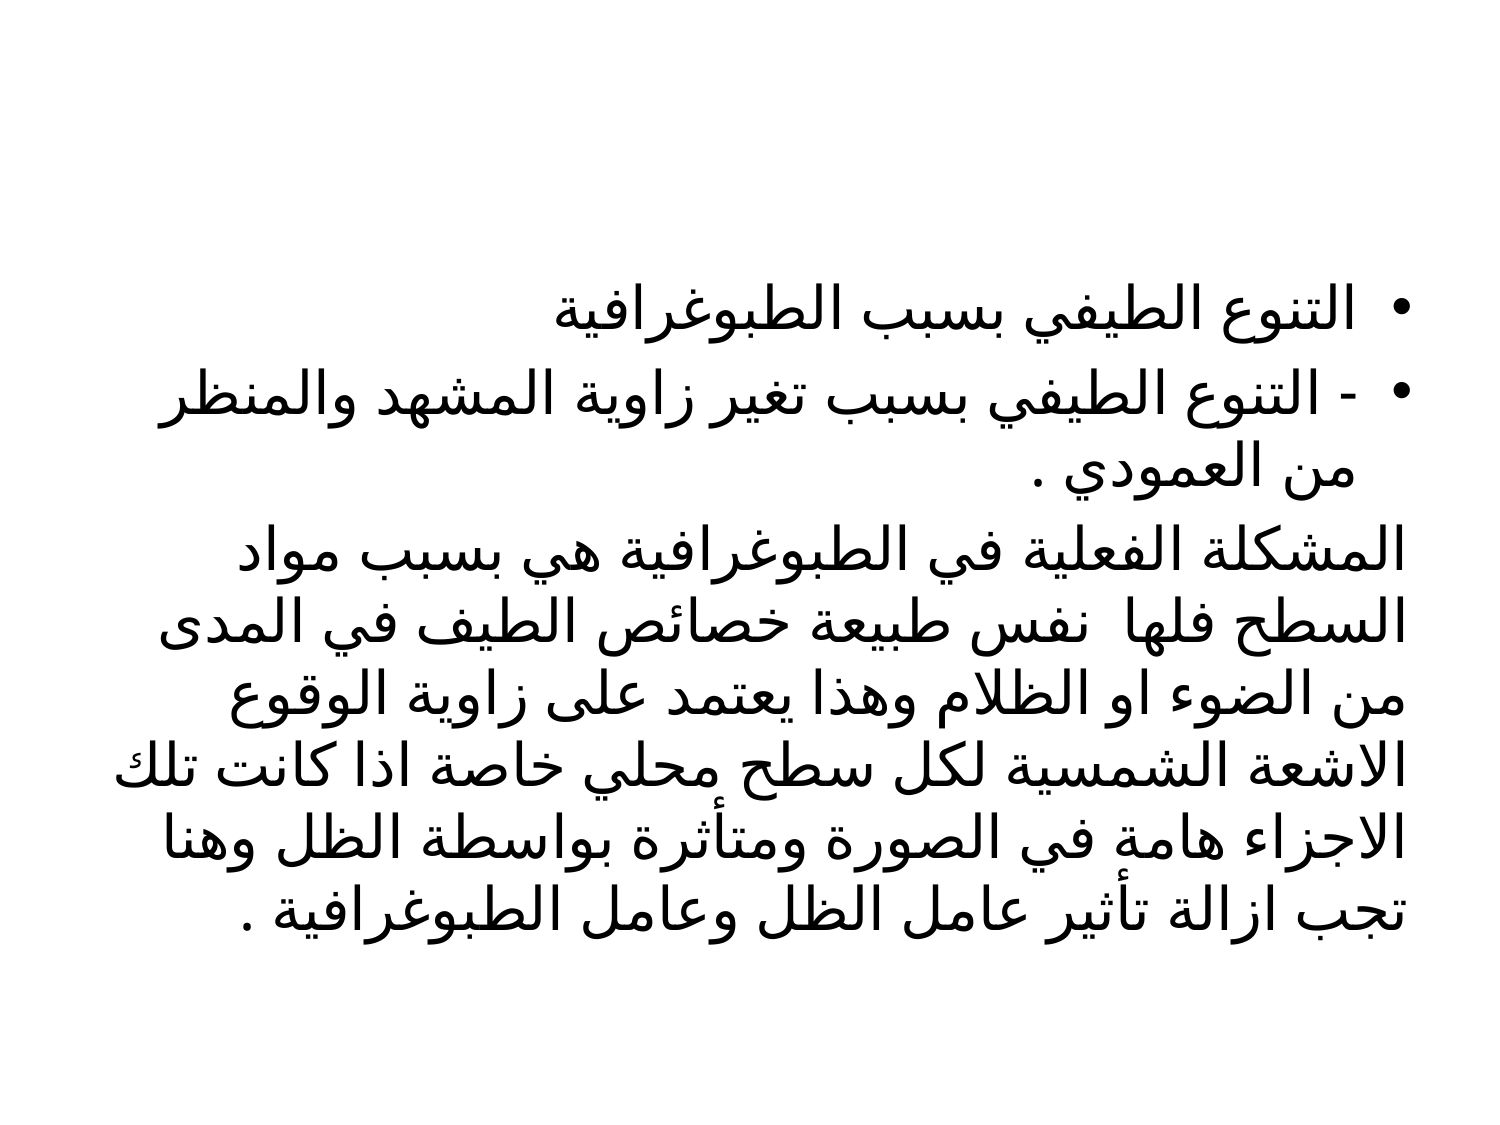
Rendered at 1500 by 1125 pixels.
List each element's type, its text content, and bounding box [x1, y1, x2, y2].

list التنوع الطيفي بسبب الطبوغرافية - التنوع الطيفي بسبب تغير زاوية المشهد والمنظر من العمودي . المشكلة الفعلية في الطبوغرافية هي بسبب مواد السطح فلها نفس طبيعة خصائص الطيف في المدى من الضوء او الظلام وهذا يعتمد على زاوية الوقوع الاشعة الشمسية لكل سطح محلي خاصة اذا كانت تلك الاجزاء هامة في الصورة ومتأثرة بواسطة الظل وهنا تجب ازالة تأثير عامل الظل وعامل الطبوغرافية . [75, 262, 1425, 1005]
